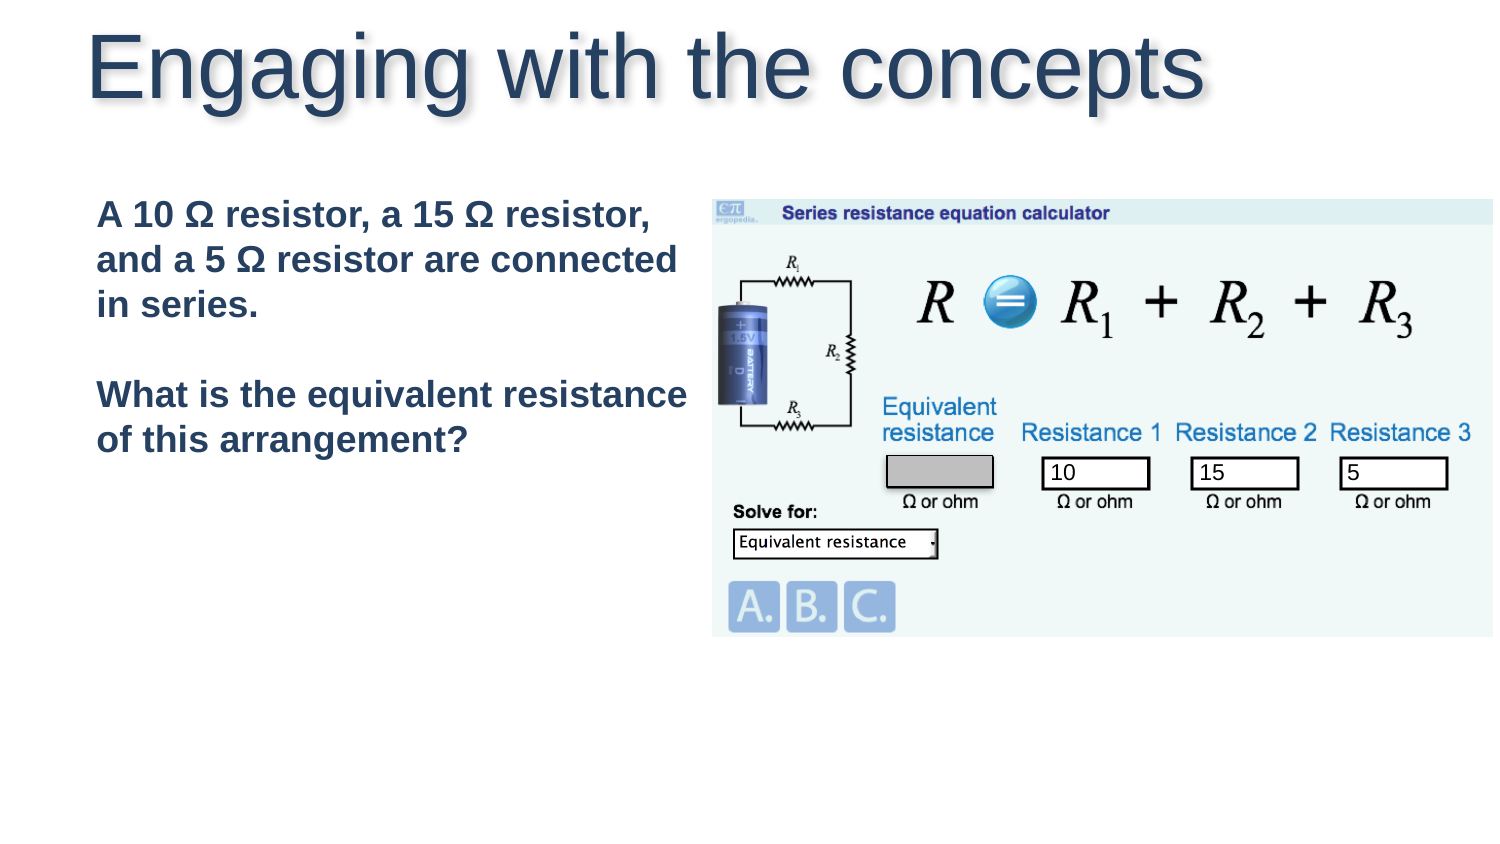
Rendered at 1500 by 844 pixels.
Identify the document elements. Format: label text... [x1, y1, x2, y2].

picture [712, 199, 1493, 637]
text_box Engaging with the concepts [70, 0, 1285, 206]
text_box A 10 Ω resistor, a 15 Ω resistor, and a 5 Ω resistor are connected in series. What is the equivalent resistance of this arrangement? [81, 213, 704, 475]
